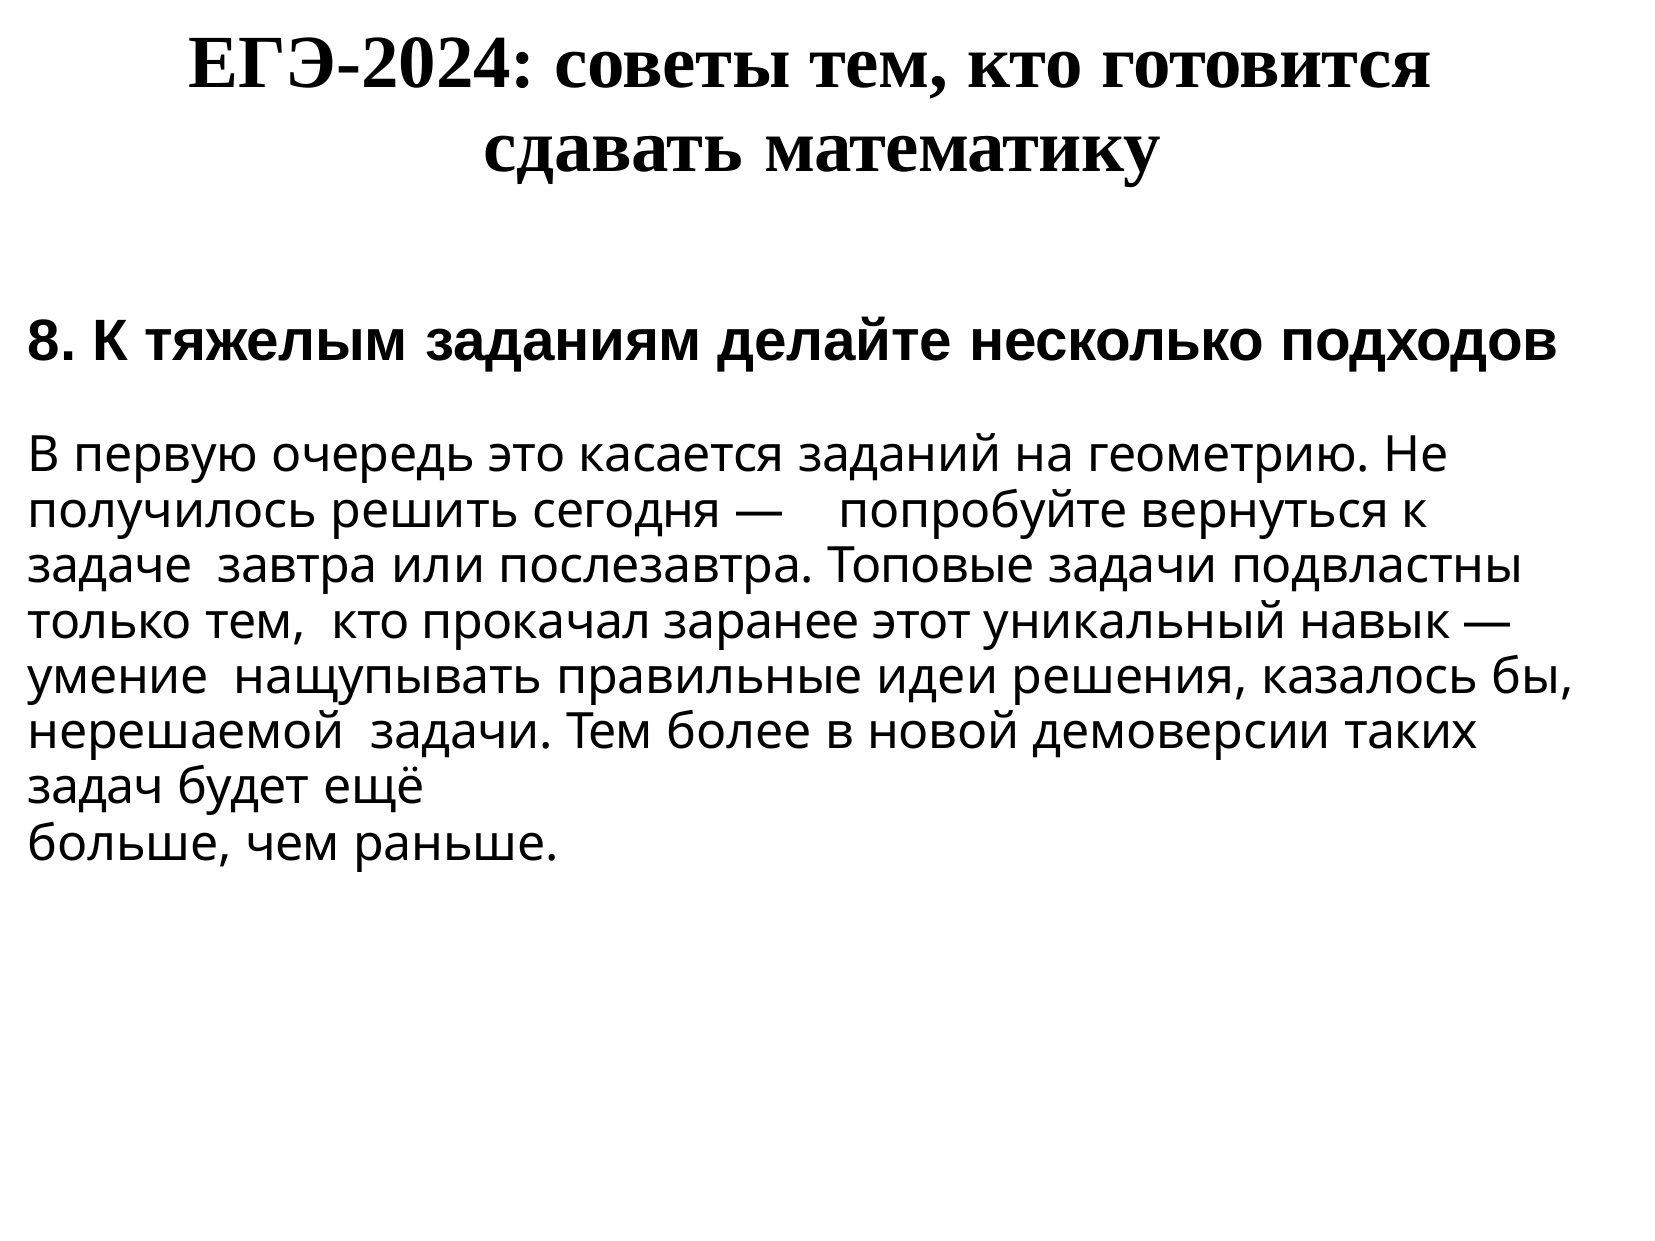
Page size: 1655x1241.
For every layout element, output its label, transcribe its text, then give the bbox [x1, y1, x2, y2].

title ЕГЭ-2024: советы тем, кто готовится сдавать математику [186, 8, 1445, 227]
text_box 8. К тяжелым заданиям делайте несколько подходов В первую очередь это касается заданий на геометрию. Не получилось решить сегодня — попробуйте вернуться к задаче завтра или послезавтра. Топовые задачи подвластны только тем, кто прокачал заранее этот уникальный навык — умение нащупывать правильные идеи решения, казалось бы, нерешаемой задачи. Тем более в новой демоверсии таких задач будет ещё больше, чем раньше. [25, 299, 1601, 871]
